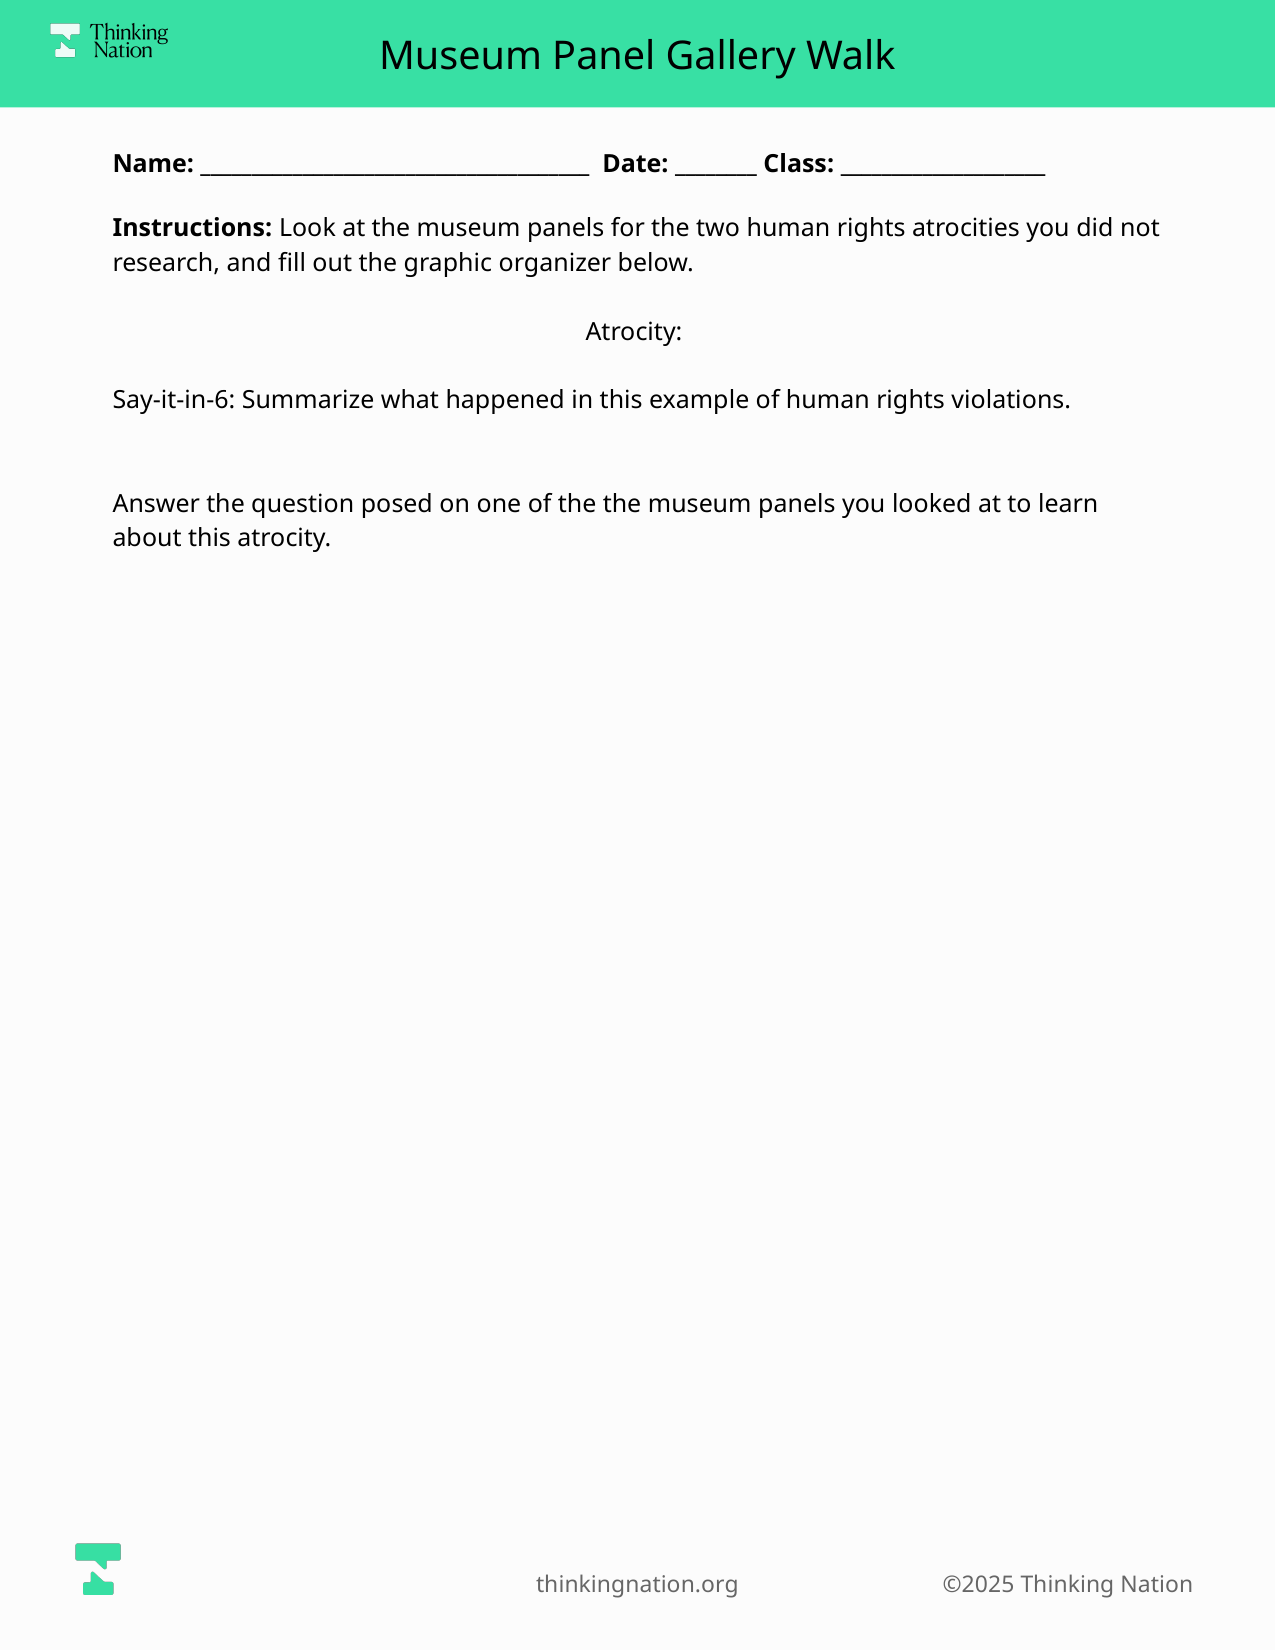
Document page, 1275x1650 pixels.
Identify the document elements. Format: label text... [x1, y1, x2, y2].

text_box thinkingnation.org [486, 1553, 789, 1605]
text_box Museum Panel Gallery Walk [0, 0, 1275, 108]
text_box Name: ______________________________________ Date: ________ Class: ____________________ Instructions: Look at the museum panels for the two human rights atrocities you did not research, and fill out the graphic organizer below. Atrocity: Say-it-in-6: Summarize what happened in this example of human rights violations. Answer the question posed on one of the the museum panels you looked at to learn about this atrocity. [97, 132, 1178, 877]
text_box ©2025 Thinking Nation [907, 1553, 1210, 1605]
picture [36, 12, 172, 69]
picture [62, 1533, 134, 1605]
